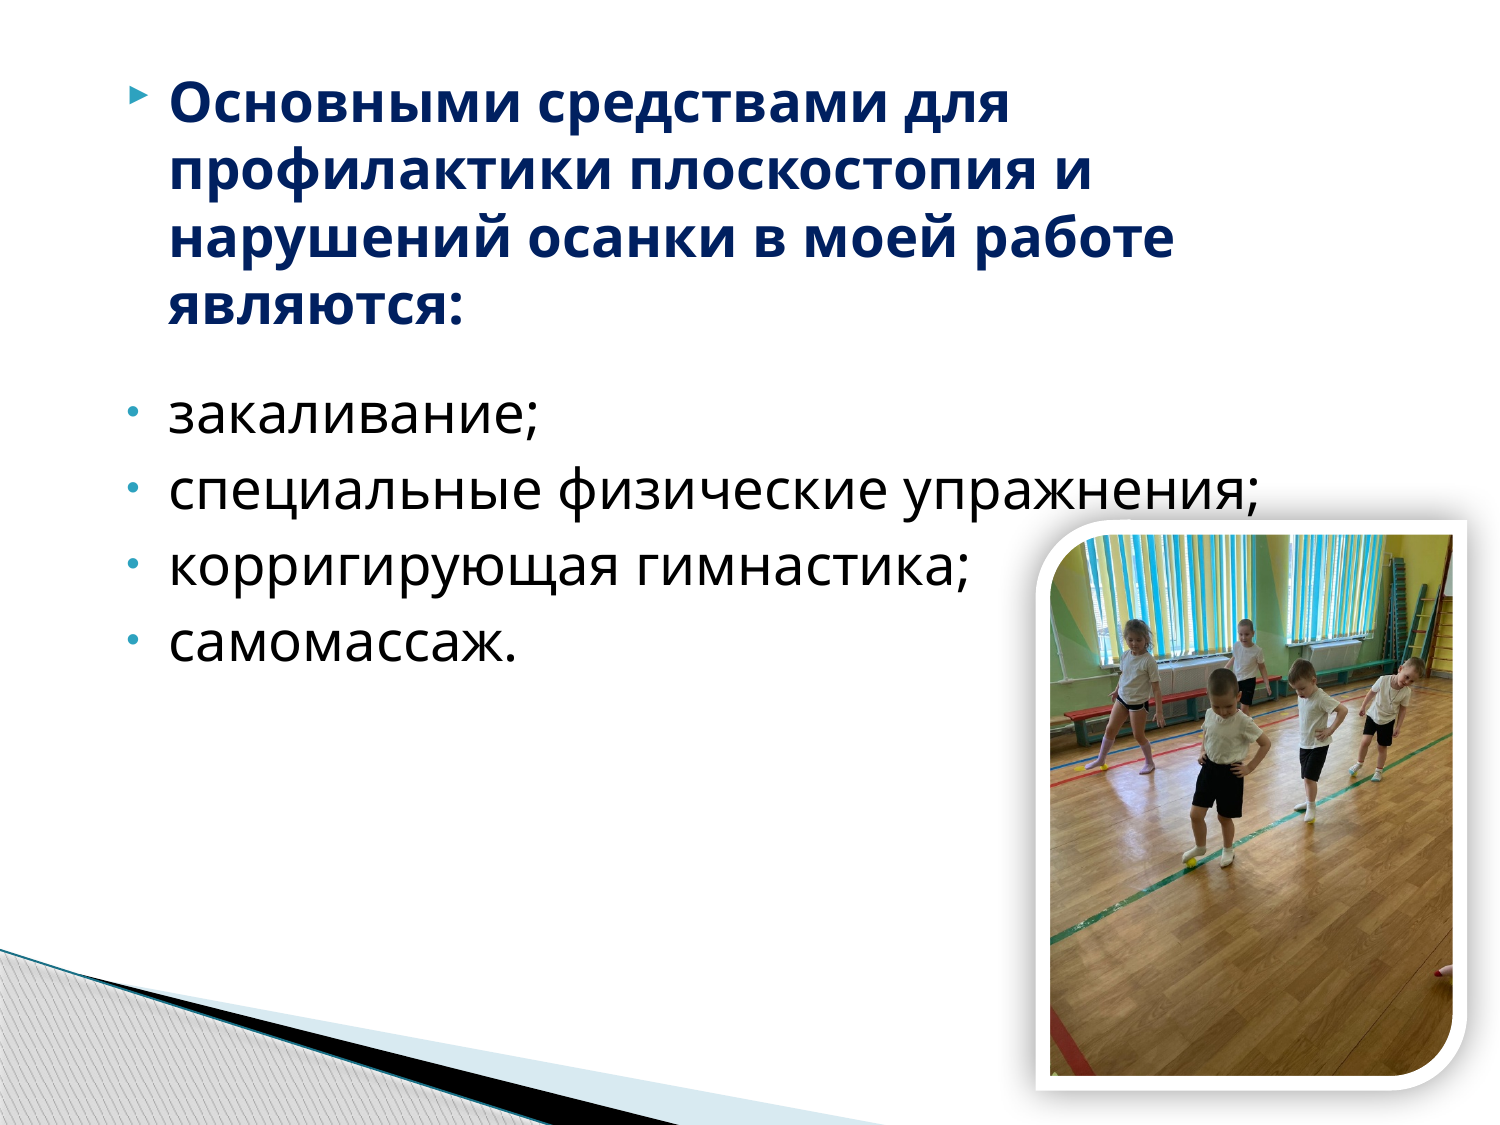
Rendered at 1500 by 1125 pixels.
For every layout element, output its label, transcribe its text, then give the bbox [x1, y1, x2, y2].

list Основными средствами для профилактики плоскостопия и нарушений осанки в моей работе являются: закаливание; специальные физические упражнения; корригирующая гимнастика; самомассаж. [93, 58, 1444, 657]
picture [1042, 527, 1461, 1084]
